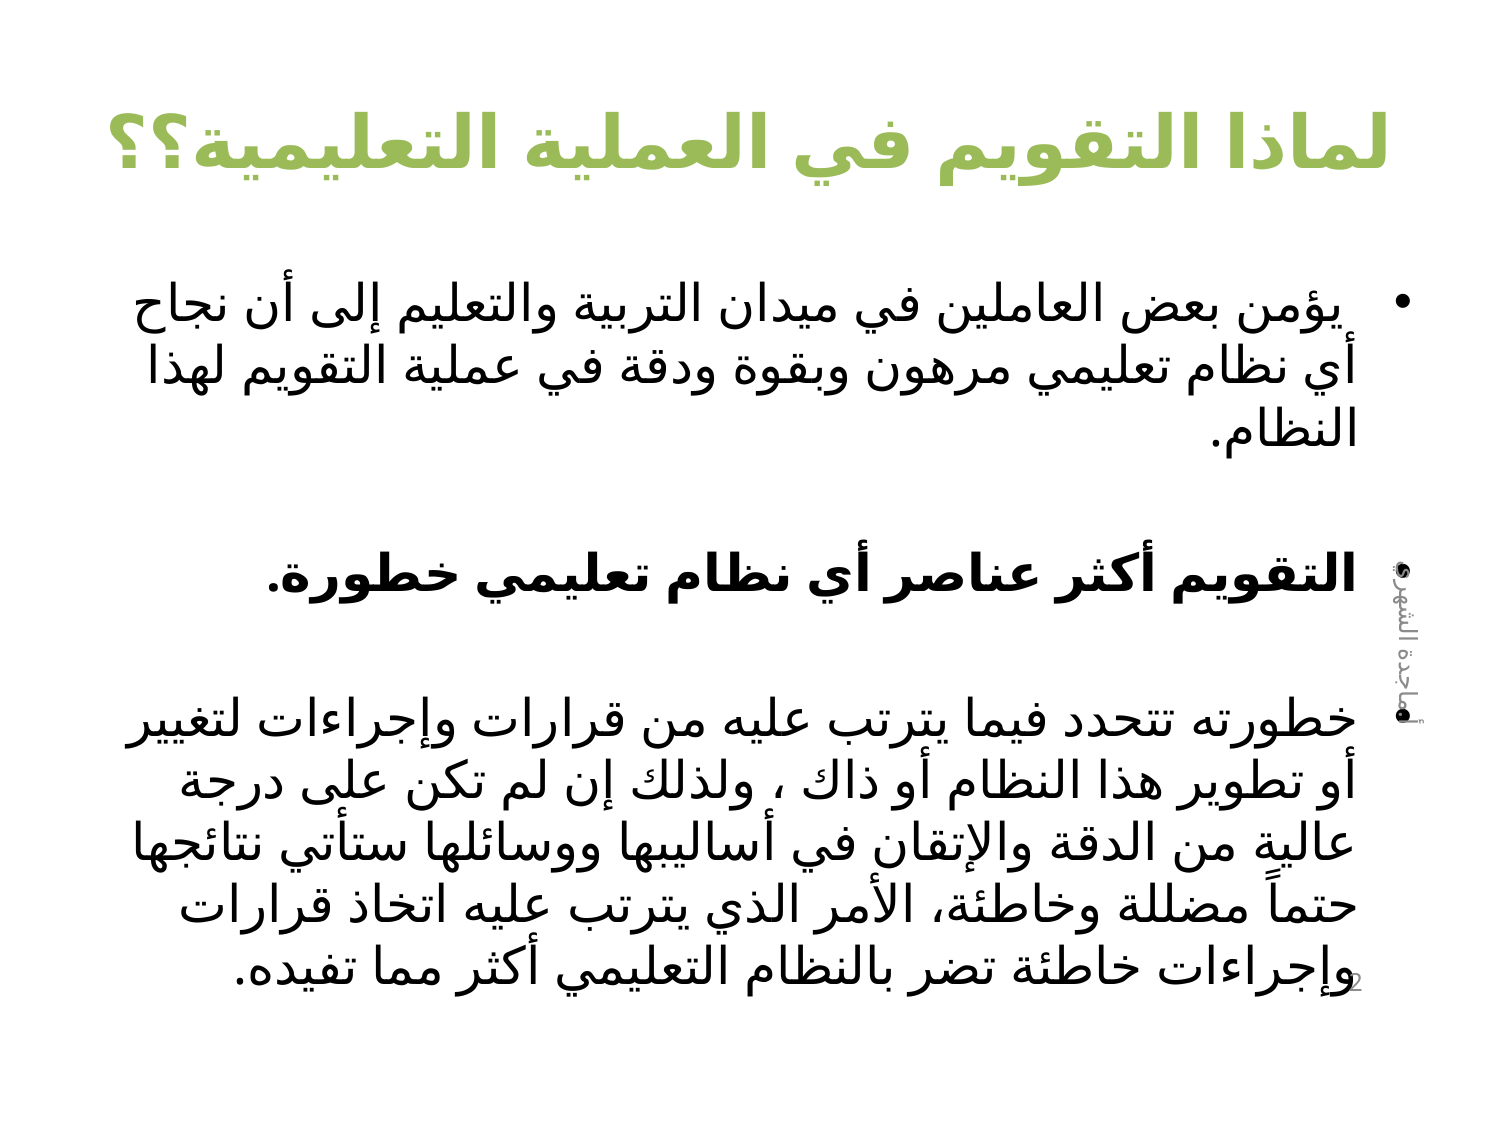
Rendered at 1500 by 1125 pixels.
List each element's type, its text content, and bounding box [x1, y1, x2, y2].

title لماذا التقويم في العملية التعليمية؟؟ [75, 45, 1425, 233]
slide_number 2 [1333, 940, 1434, 1027]
footer أ.ماجدة الشهري [1379, 380, 1440, 906]
list يؤمن بعض العاملين في ميدان التربية والتعليم إلى أن نجاح أي نظام تعليمي مرهون وبقوة ودقة في عملية التقويم لهذا النظام. التقويم أكثر عناصر أي نظام تعليمي خطورة. خطورته تتحدد فيما يترتب عليه من قرارات وإجراءات لتغيير أو تطوير هذا النظام أو ذاك ، ولذلك إن لم تكن على درجة عالية من الدقة والإتقان في أساليبها ووسائلها ستأتي نتائجها حتماً مضللة وخاطئة، الأمر الذي يترتب عليه اتخاذ قرارات وإجراءات خاطئة تضر بالنظام التعليمي أكثر مما تفيده. [75, 262, 1425, 1005]
